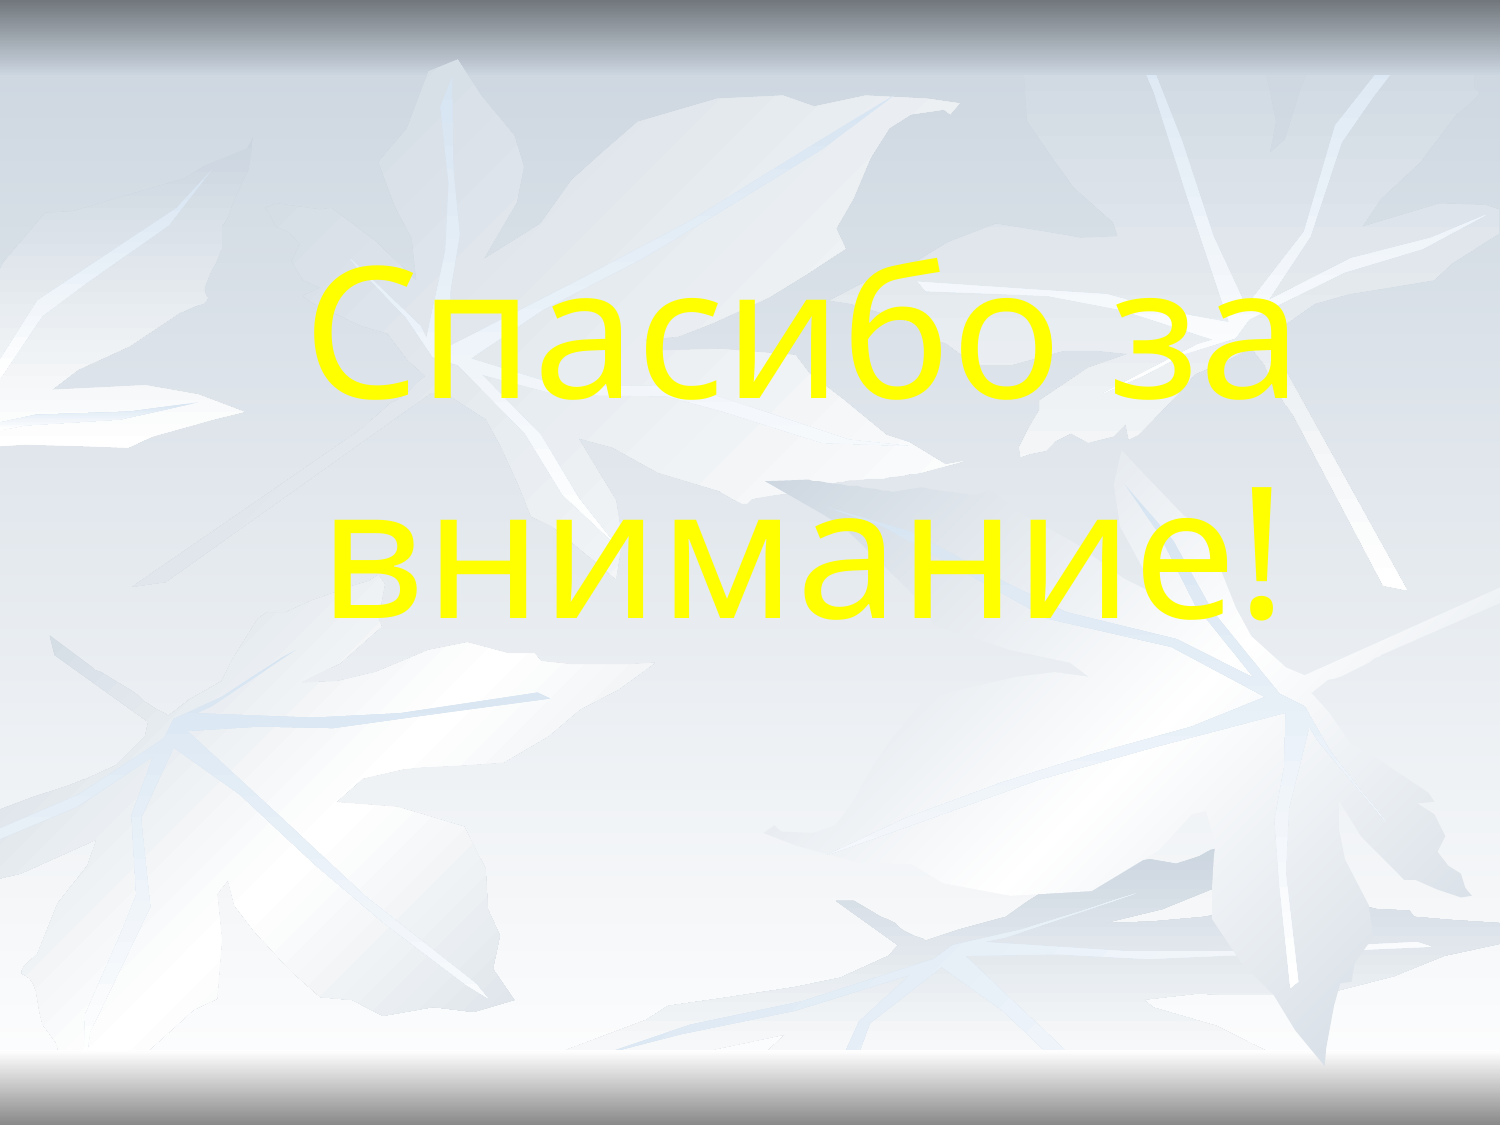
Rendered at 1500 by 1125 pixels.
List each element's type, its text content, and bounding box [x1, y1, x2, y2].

text_box Спасибо за внимание! [265, 208, 1341, 663]
